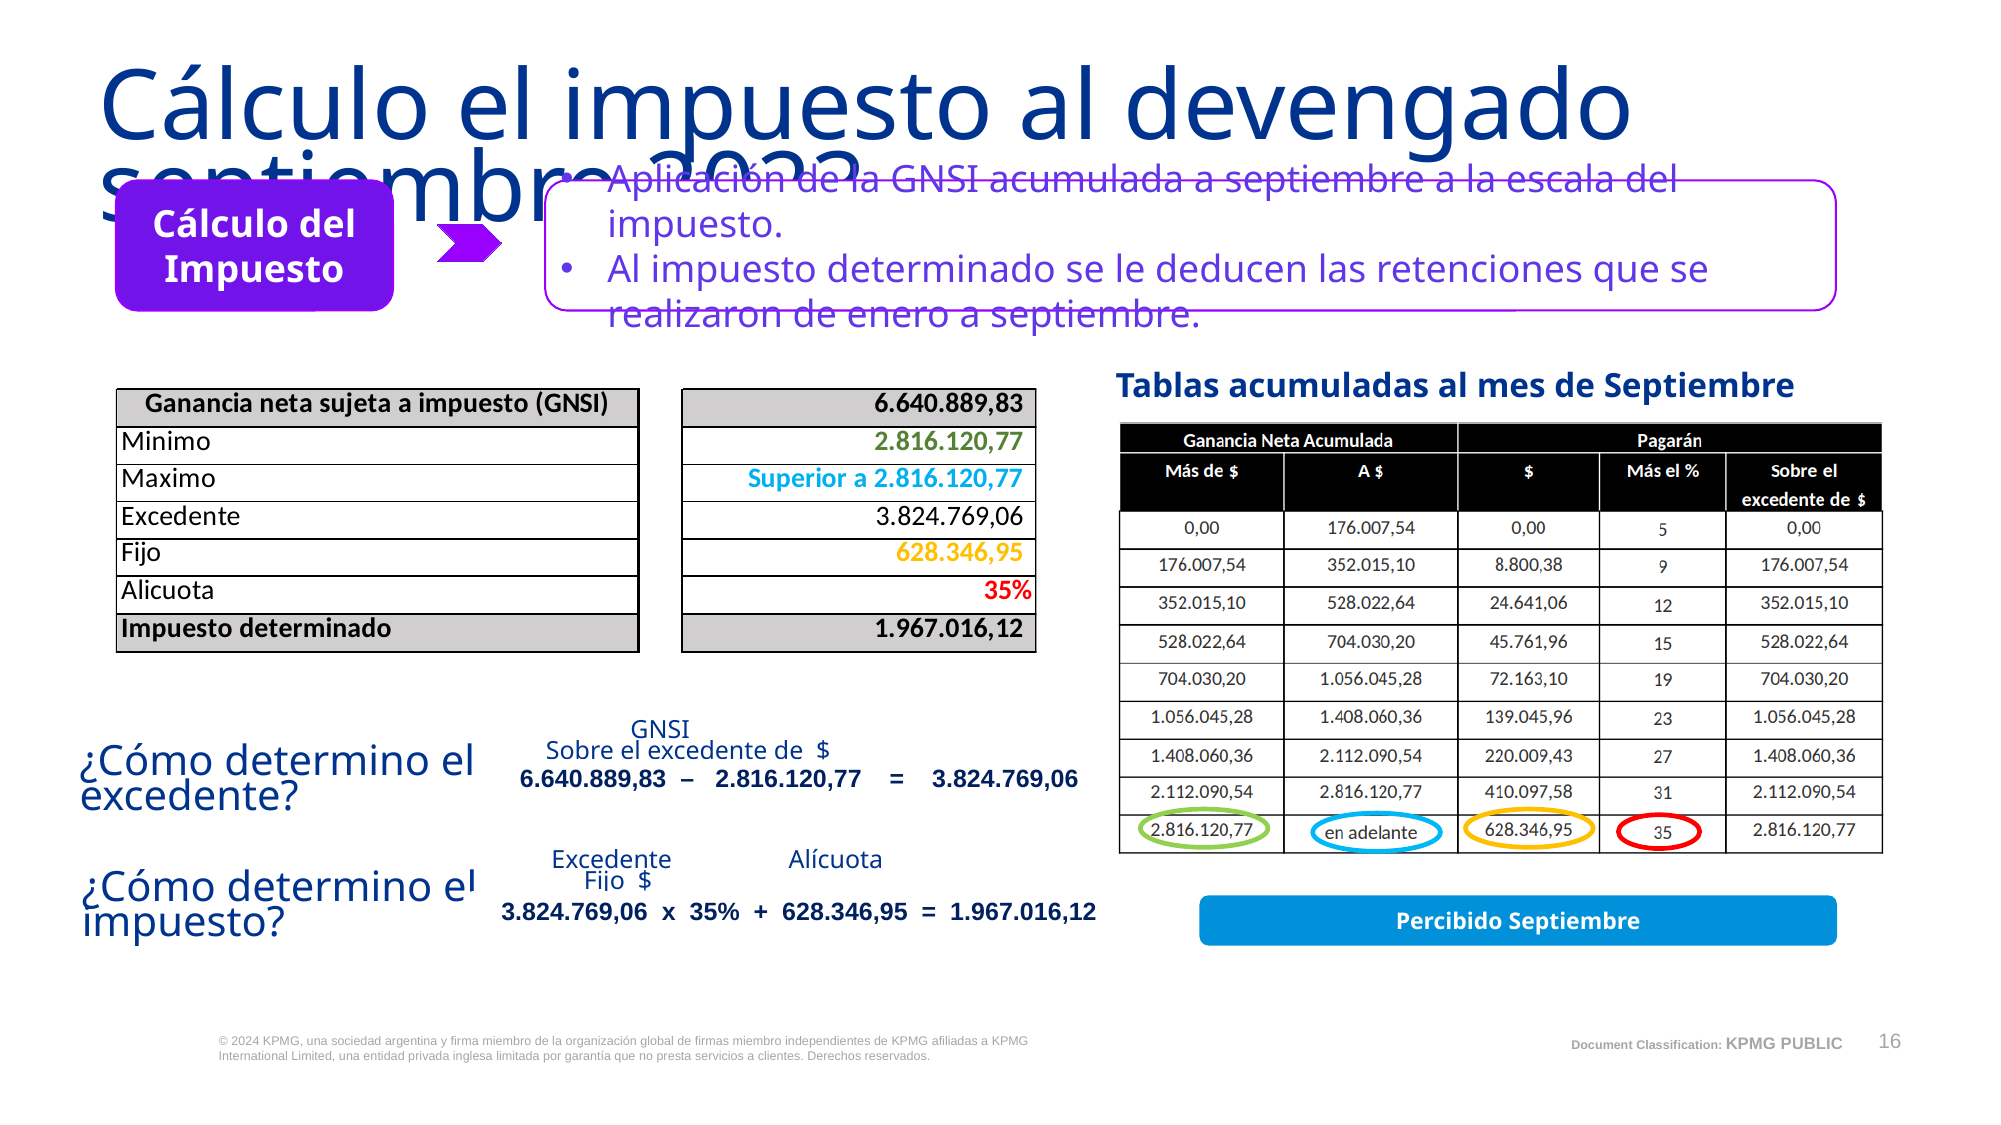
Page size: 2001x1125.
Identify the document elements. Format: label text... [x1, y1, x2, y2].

text_box Aplicación de la GNSI acumulada a septiembre a la escala del impuesto. Al impuesto determinado se le deducen las retenciones que se realizaron de enero a septiembre. [544, 179, 1837, 312]
text_box Percibido Septiembre [1199, 895, 1838, 946]
text_box 3.824.769,06 x 35% + 628.346,95 = 1.967.016,12 [465, 891, 1142, 930]
text_box ¿Cómo determino el excedente? [79, 747, 673, 815]
text_box Cálculo del Impuesto [114, 179, 395, 312]
text_box ¿Cómo determino el impuesto? [81, 873, 675, 941]
title Cálculo el impuesto al devengado septiembre 2023 [98, 74, 1900, 193]
text_box [437, 224, 502, 262]
text_box Excedente Alícuota Fijo $ Impuesto [551, 851, 1049, 878]
picture [1106, 405, 1900, 870]
text_box Tablas acumuladas al mes de Septiembre [1106, 354, 1900, 389]
text_box 6.640.889,83 – 2.816.120,77 = 3.824.769,06 [492, 759, 1106, 796]
text_box GNSI Sobre el excedente de $ Excedente [545, 721, 1021, 758]
picture [115, 388, 1038, 654]
